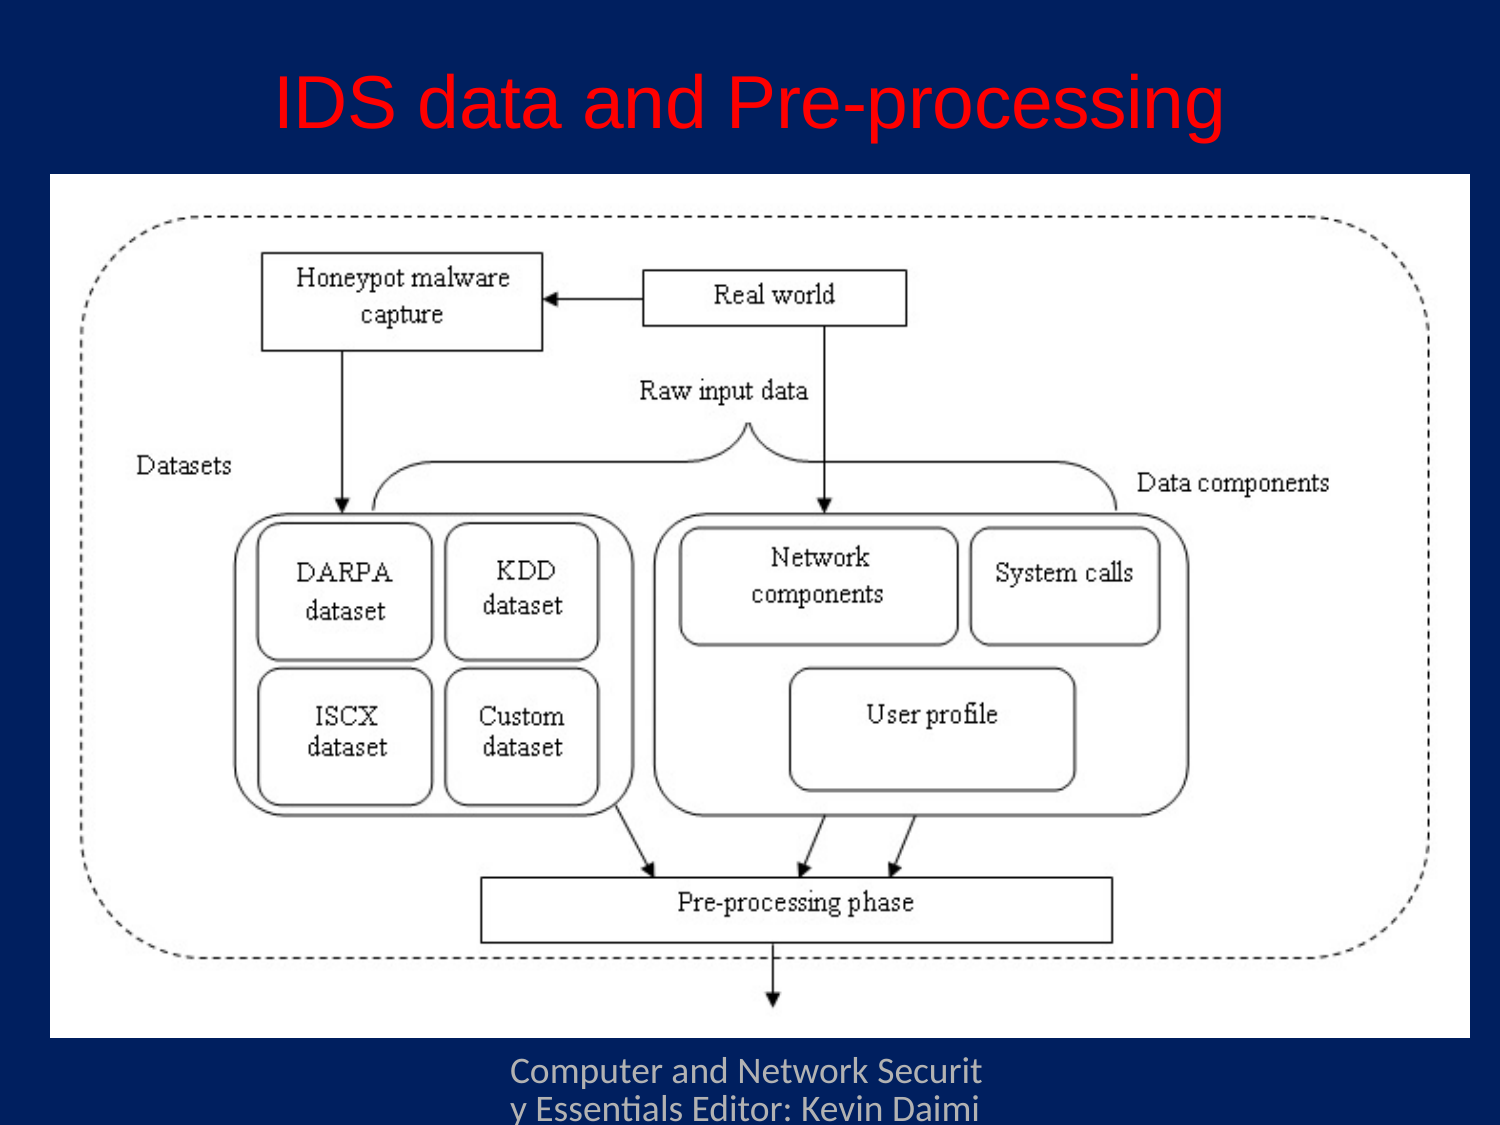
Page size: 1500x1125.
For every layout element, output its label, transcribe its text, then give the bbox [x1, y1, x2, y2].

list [49, 174, 1470, 1038]
title IDS data and Pre-processing [44, 53, 1456, 145]
footer Computer and Network Security Essentials Editor: Kevin Daimi Associate Editors: Guillermo Francia, Levent Ertaul, Luis H. Encinas, Eman El-Sheikh Published by Springer [510, 1047, 990, 1103]
